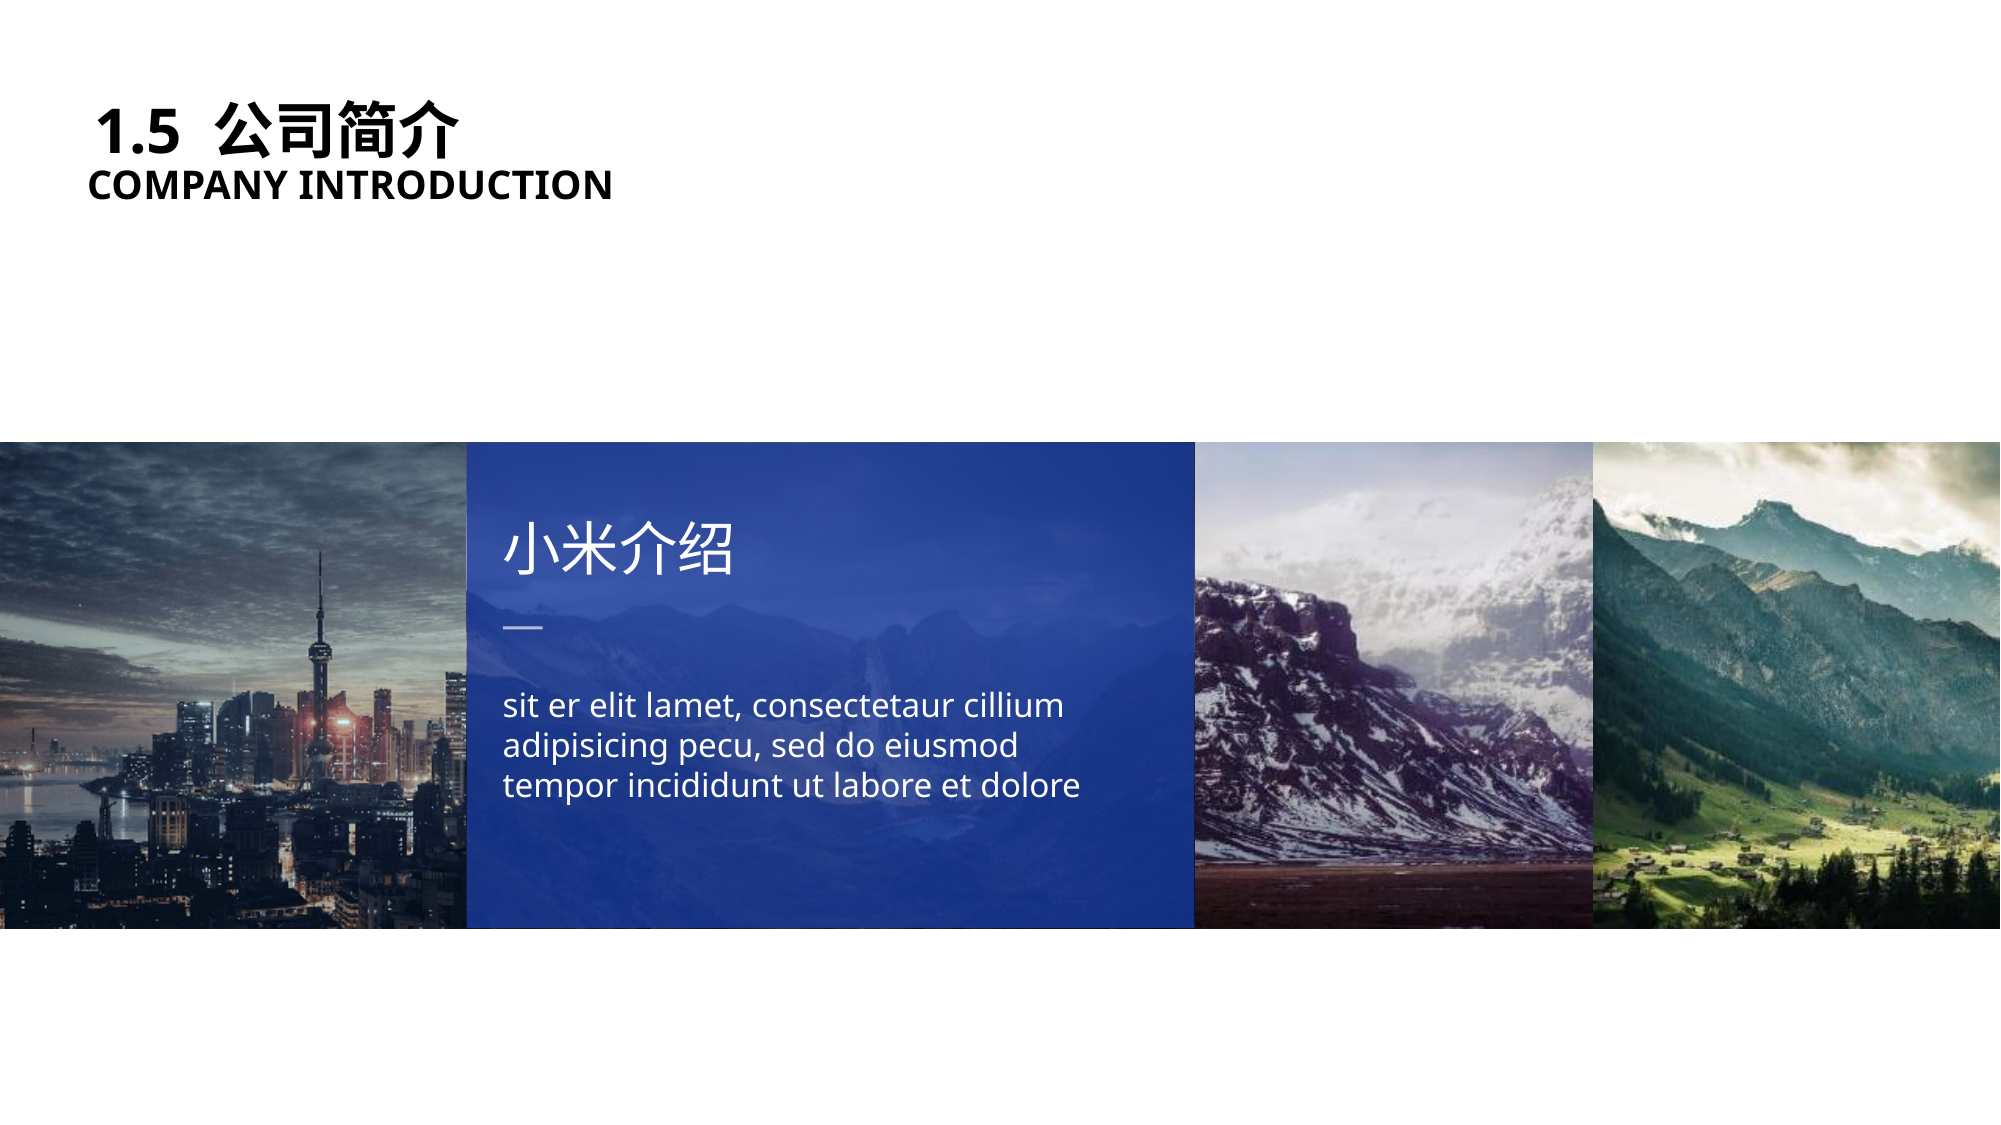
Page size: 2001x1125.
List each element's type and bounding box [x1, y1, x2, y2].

text_box [487, 504, 1413, 814]
picture [1195, 442, 2000, 929]
text_box [466, 442, 1195, 929]
picture [0, 442, 466, 929]
text_box [95, 86, 606, 211]
